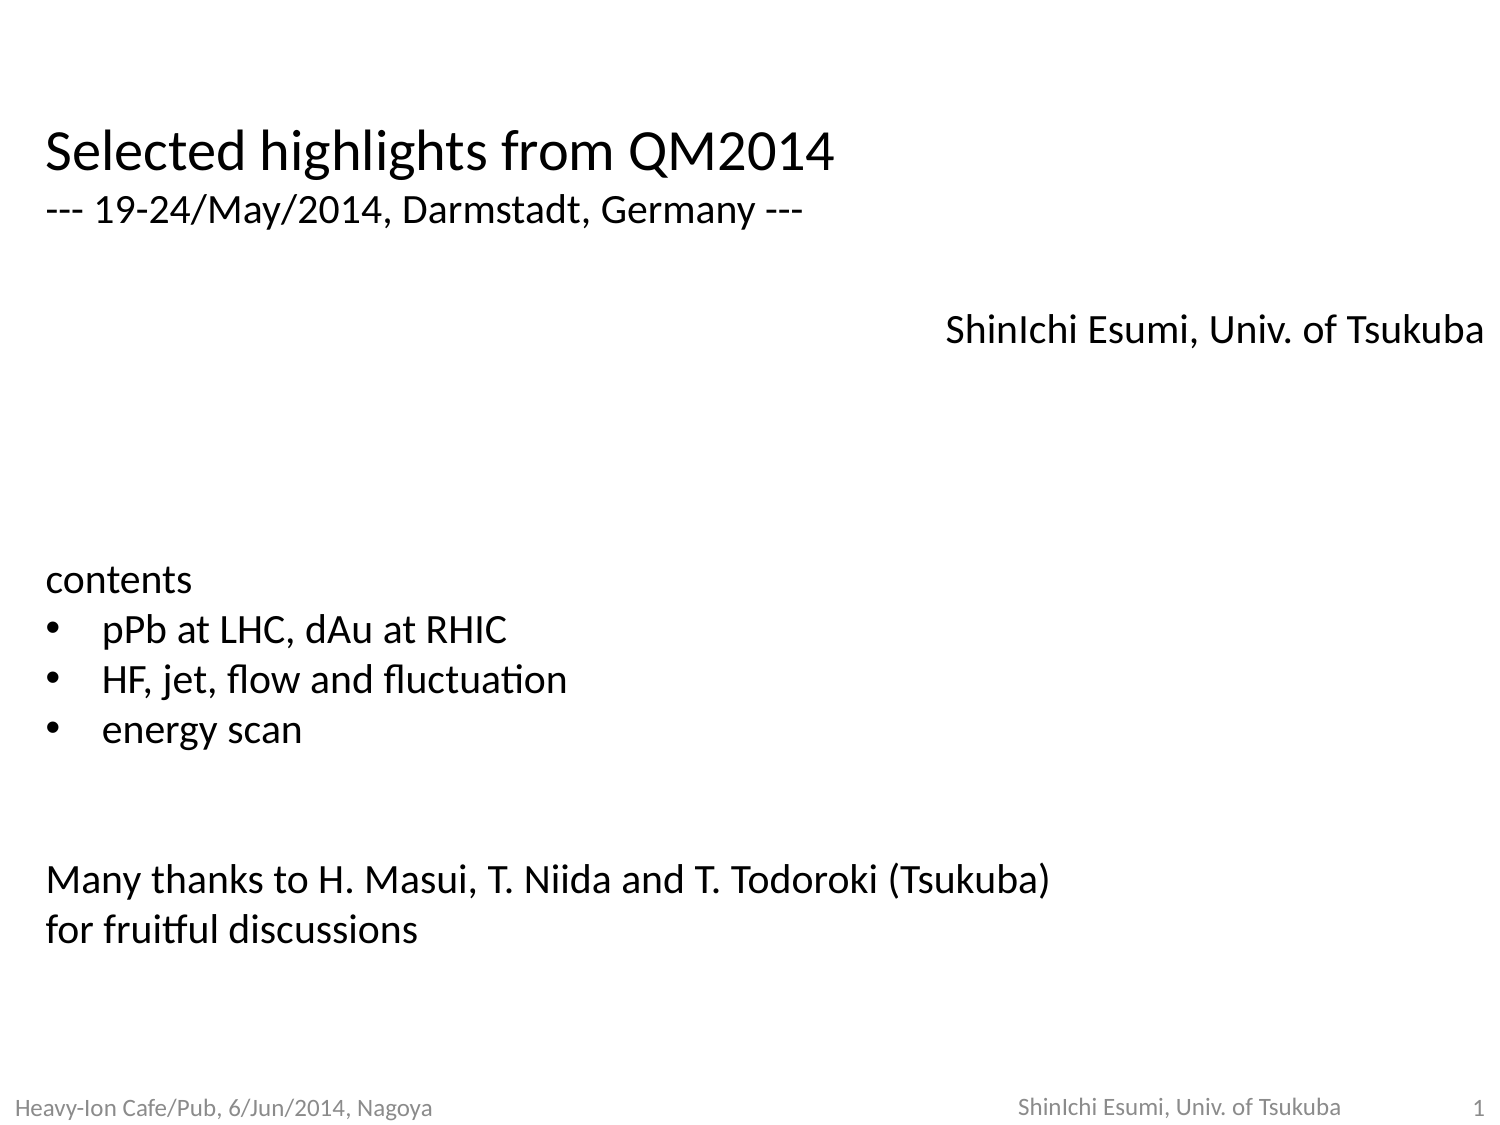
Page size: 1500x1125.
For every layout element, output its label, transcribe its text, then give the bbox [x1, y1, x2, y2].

slide_number 1 [1393, 1086, 1500, 1125]
slide_number Heavy-Ion Cafe/Pub, 6/Jun/2014, Nagoya [0, 1087, 472, 1125]
text_box Selected highlights from QM2014 --- 19-24/May/2014, Darmstadt, Germany --- ShinIchi Esumi, Univ. of Tsukuba contents pPb at LHC, dAu at RHIC HF, jet, flow and fluctuation energy scan Many thanks to H. Masui, T. Niida and T. Todoroki (Tsukuba) for fruitful discussions [30, 104, 1500, 960]
footer ShinIchi Esumi, Univ. of Tsukuba [966, 1086, 1393, 1125]
